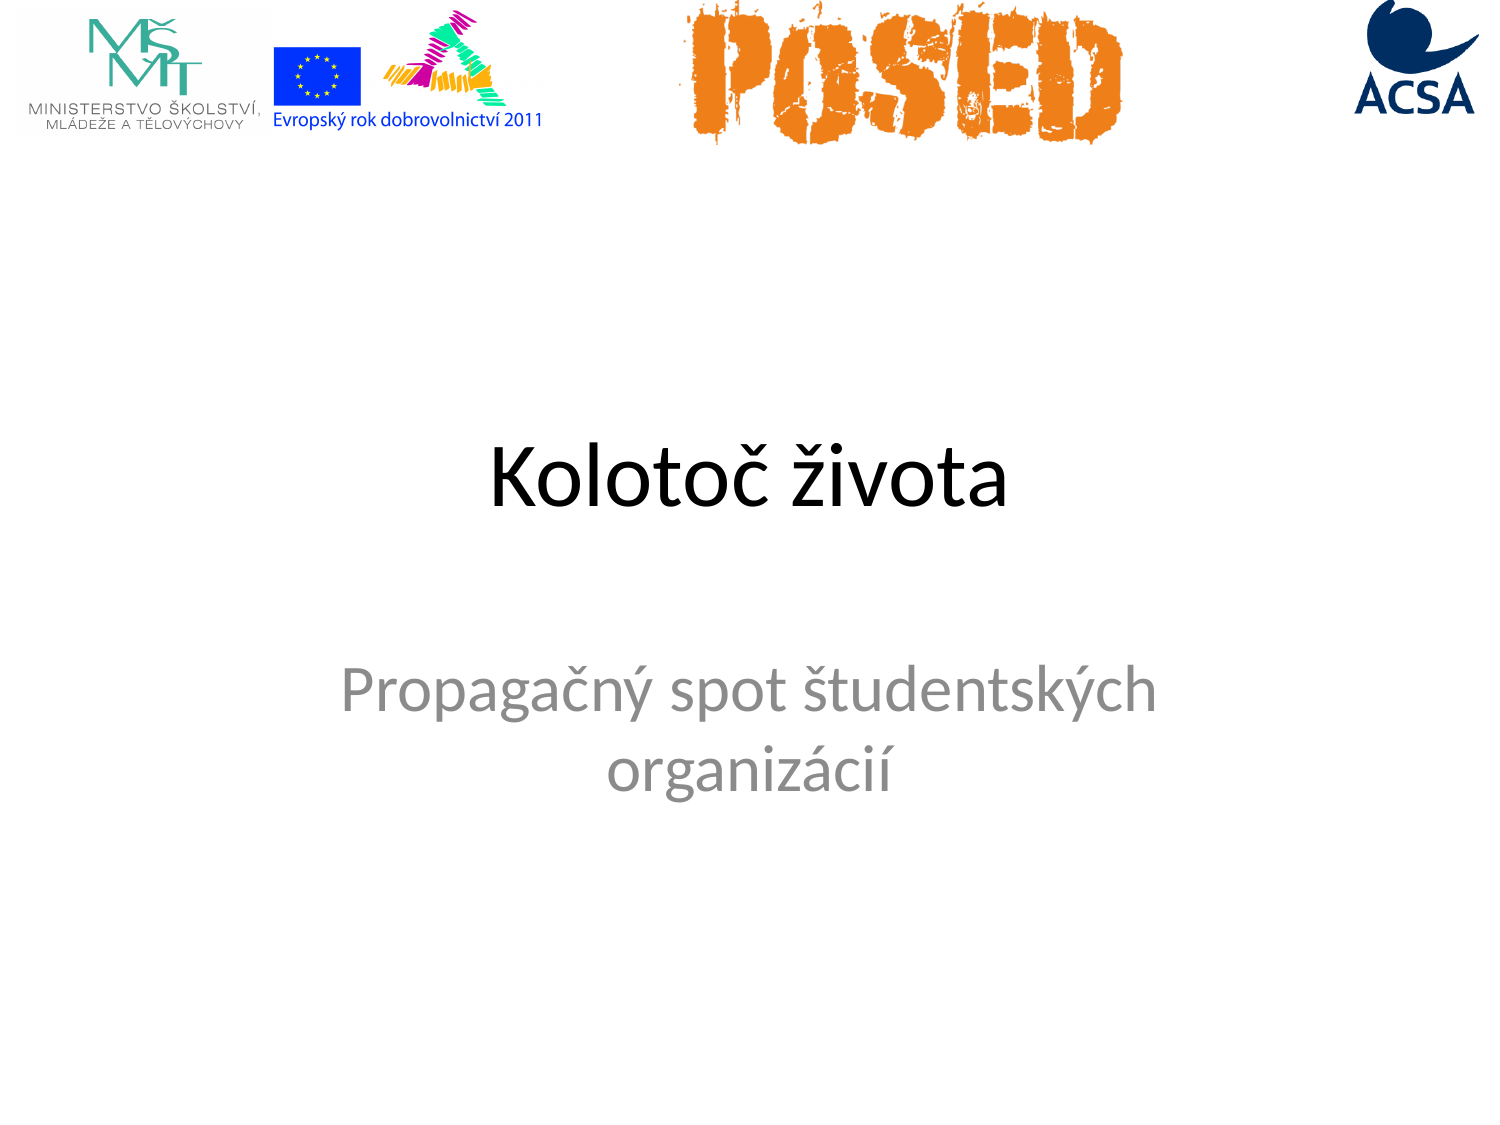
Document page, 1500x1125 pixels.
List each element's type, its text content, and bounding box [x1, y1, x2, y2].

picture [17, 0, 549, 142]
picture [1354, 0, 1479, 114]
picture [679, 0, 1123, 145]
subtitle Propagačný spot študentských organizácií [225, 637, 1275, 925]
title Kolotoč života [112, 349, 1388, 591]
